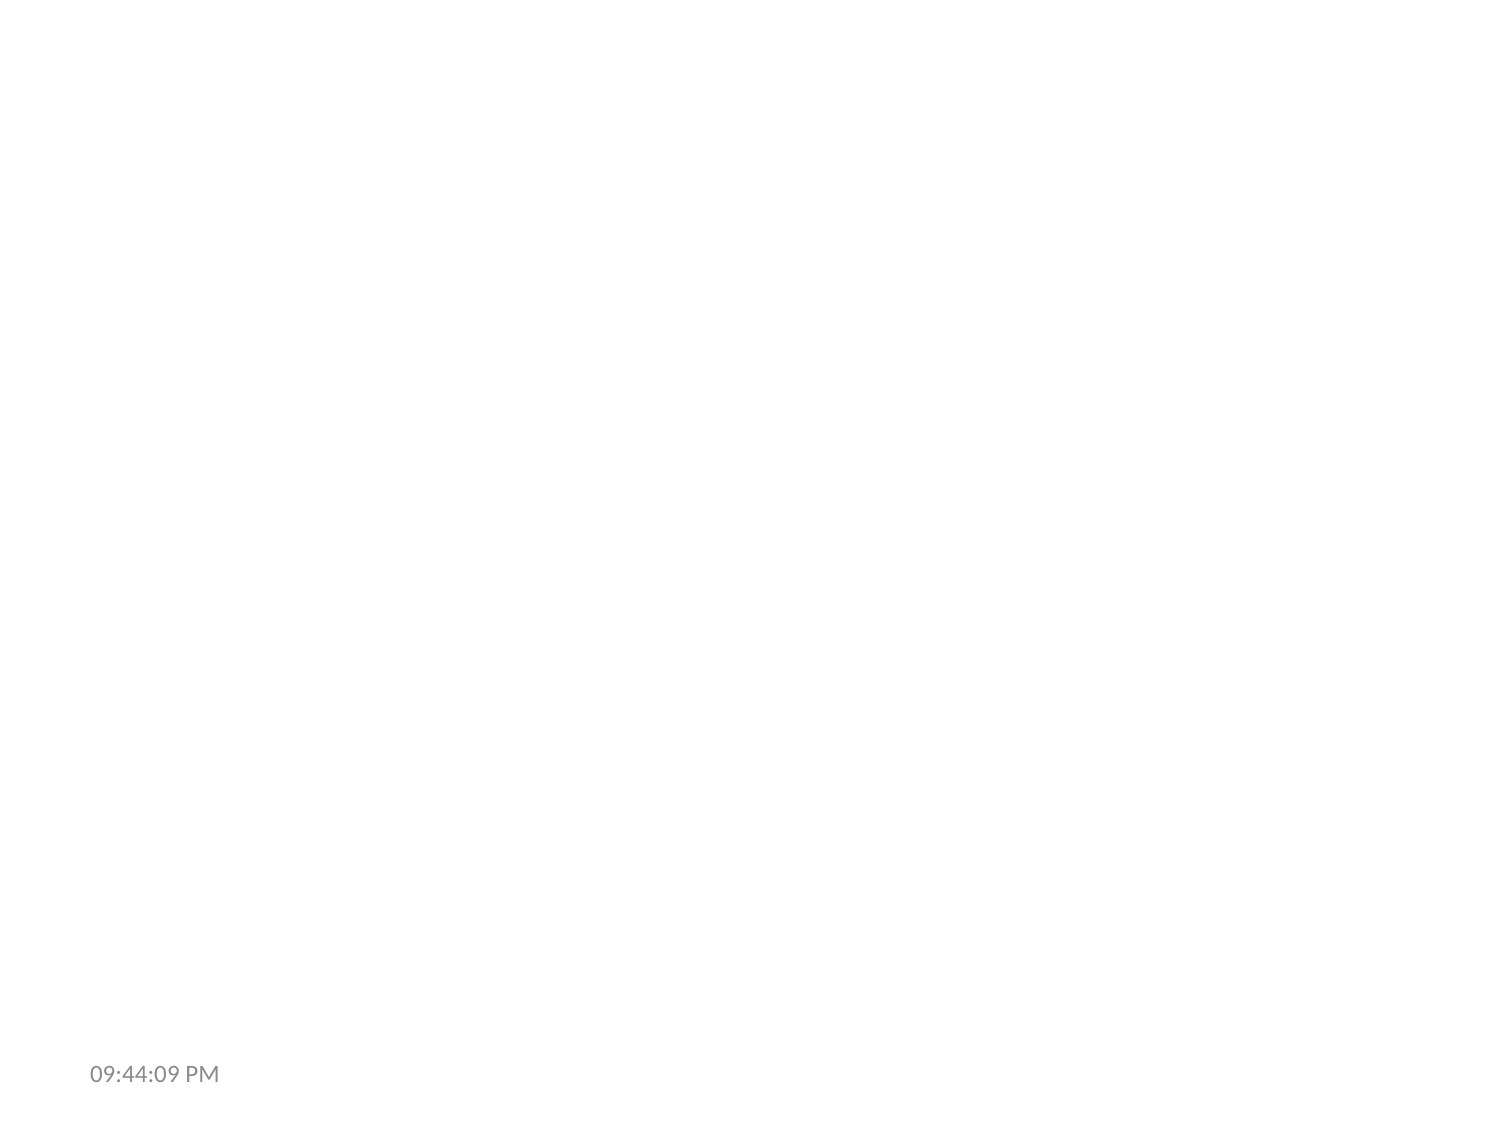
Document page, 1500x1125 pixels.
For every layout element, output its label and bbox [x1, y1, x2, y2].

slide_number [75, 1042, 425, 1103]
